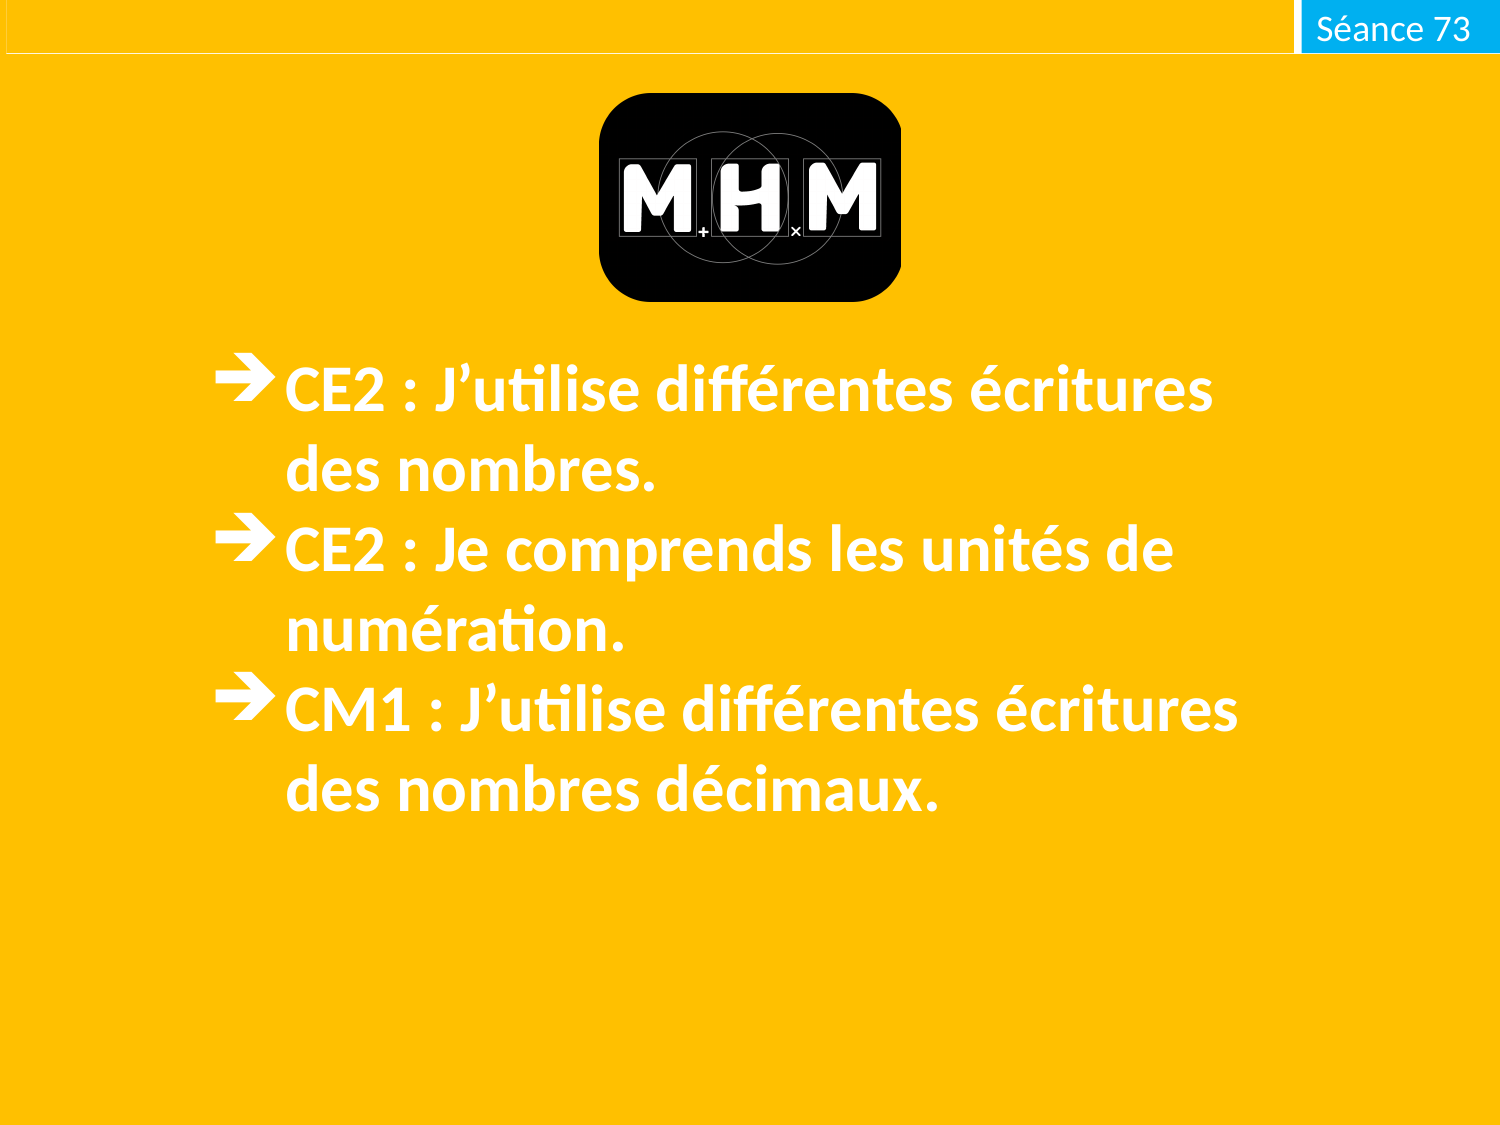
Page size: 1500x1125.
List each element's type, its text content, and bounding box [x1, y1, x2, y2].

text_box CE2 : J’utilise différentes écritures des nombres. CE2 : Je comprends les unités de numération. CM1 : J’utilise différentes écritures des nombres décimaux. [195, 267, 1309, 833]
text_box [0, 52, 1500, 1125]
picture [599, 93, 901, 302]
